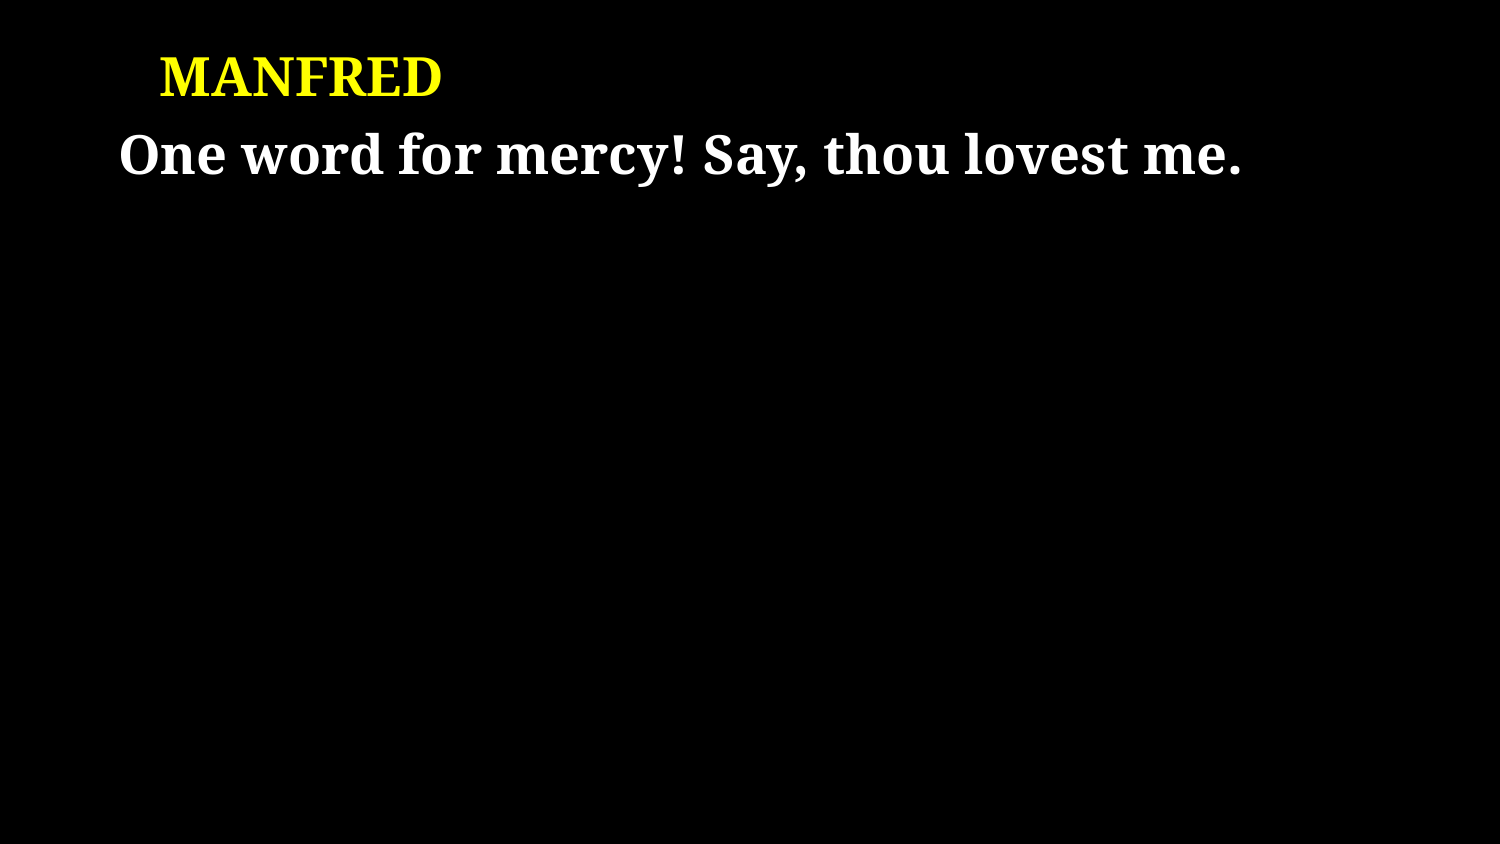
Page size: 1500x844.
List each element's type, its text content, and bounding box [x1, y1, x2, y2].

title Manfred One word for mercy! Say, thou lovest me. [103, 22, 1397, 304]
